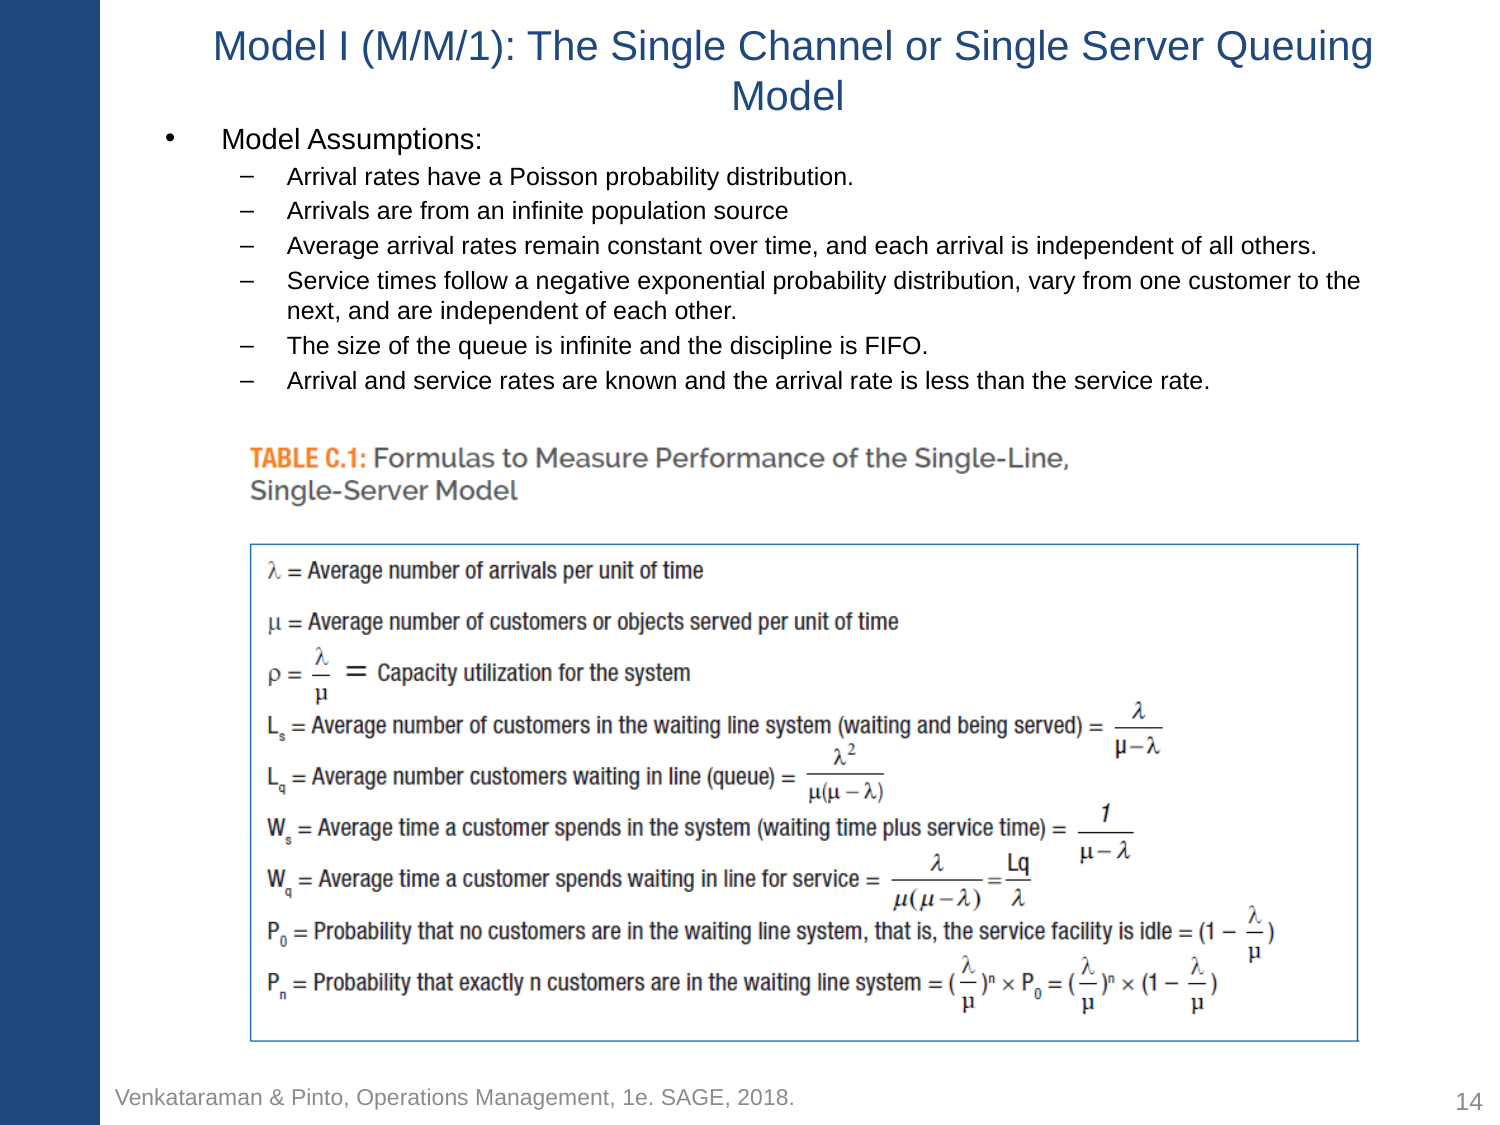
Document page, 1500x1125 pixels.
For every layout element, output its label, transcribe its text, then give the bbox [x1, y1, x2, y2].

title Model I (M/M/1): The Single Channel or Single Server Queuing Model [162, 24, 1425, 113]
footer Venkataraman & Pinto, Operations Management, 1e. SAGE, 2018. [99, 1074, 1250, 1125]
slide_number 14 [1423, 1074, 1499, 1125]
picture [239, 424, 1376, 1063]
list Model Assumptions: Arrival rates have a Poisson probability distribution. Arrivals are from an infinite population source Average arrival rates remain constant over time, and each arrival is independent of all others. Service times follow a negative exponential probability distribution, vary from one customer to the next, and are independent of each other. The size of the queue is infinite and the discipline is FIFO. Arrival and service rates are known and the arrival rate is less than the service rate. [150, 112, 1413, 425]
